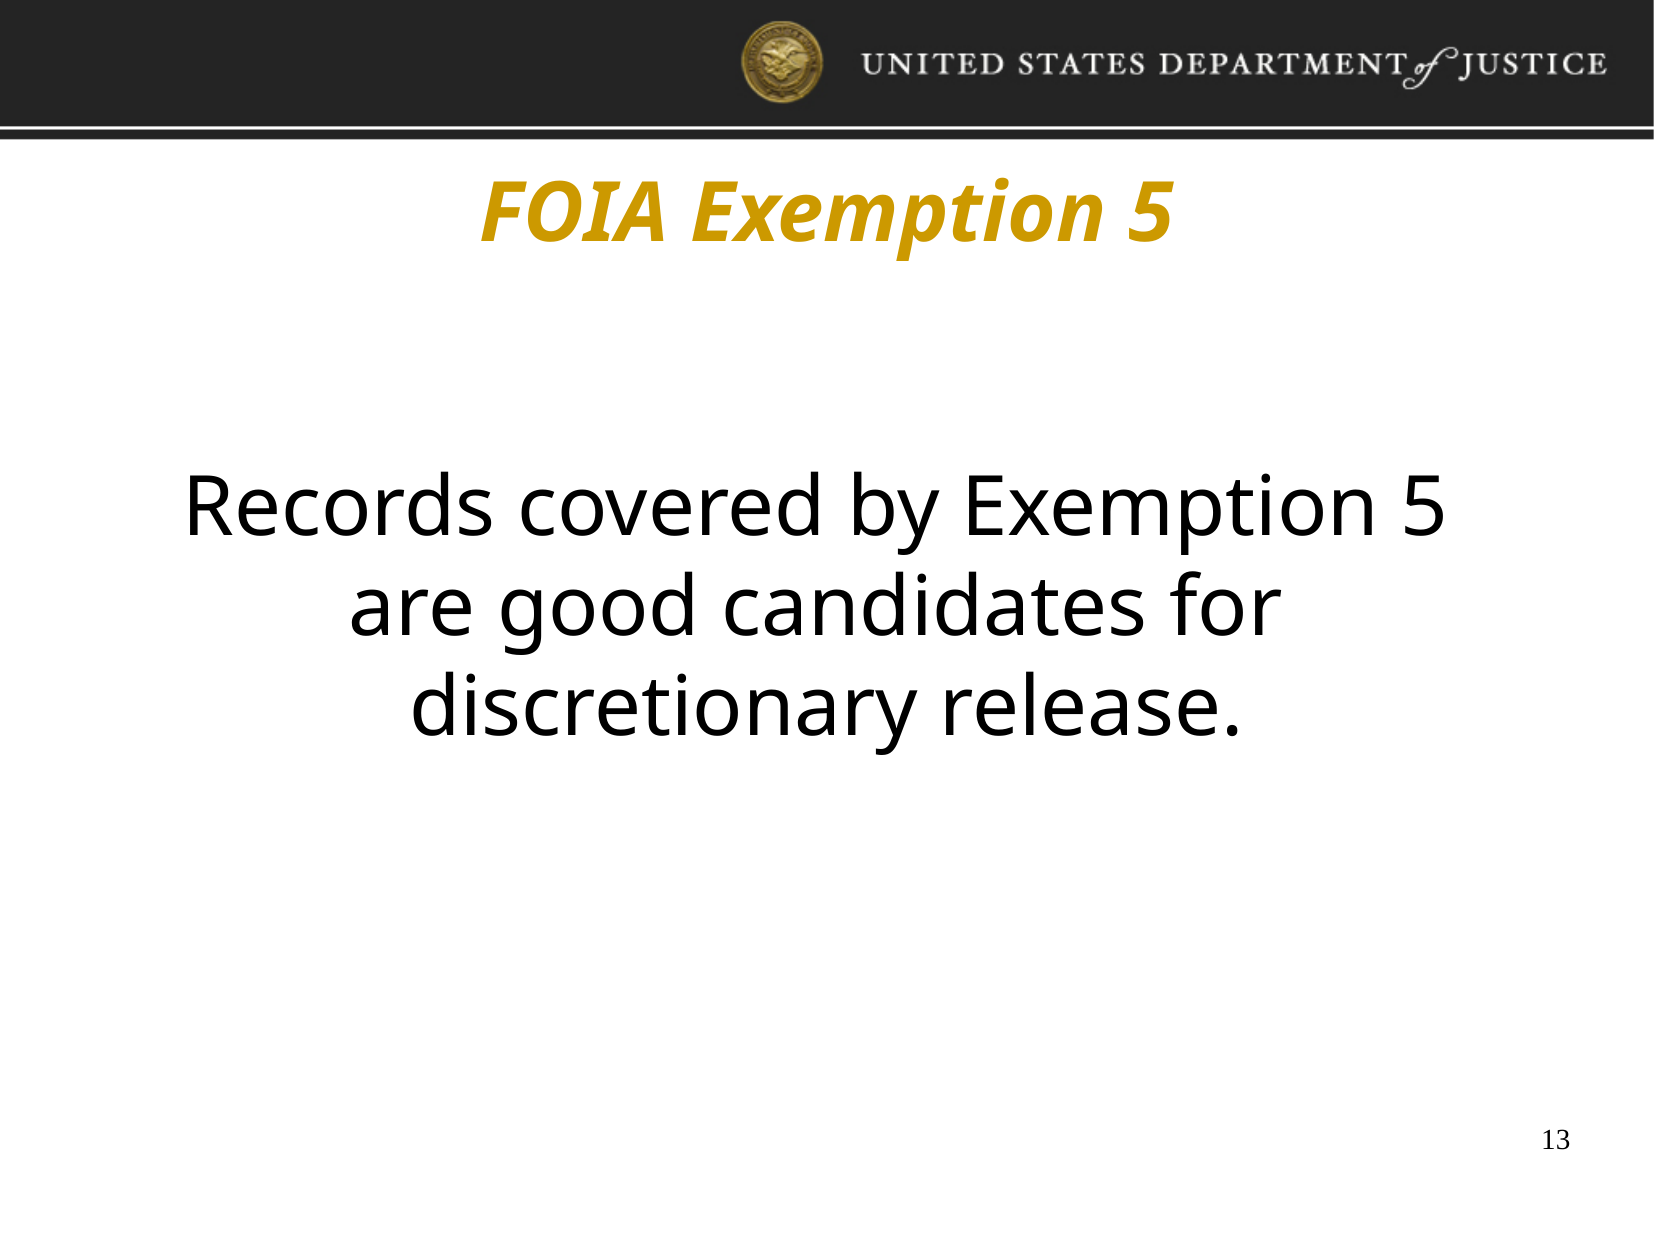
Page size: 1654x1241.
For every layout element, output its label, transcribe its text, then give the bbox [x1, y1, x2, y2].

picture [0, 0, 1654, 1236]
text_box Records covered by Exemption 5 are good candidates for discretionary release. [162, 343, 1491, 762]
slide_number 13 [1185, 1122, 1571, 1208]
text_box FOIA Exemption 5 [33, 157, 1621, 269]
